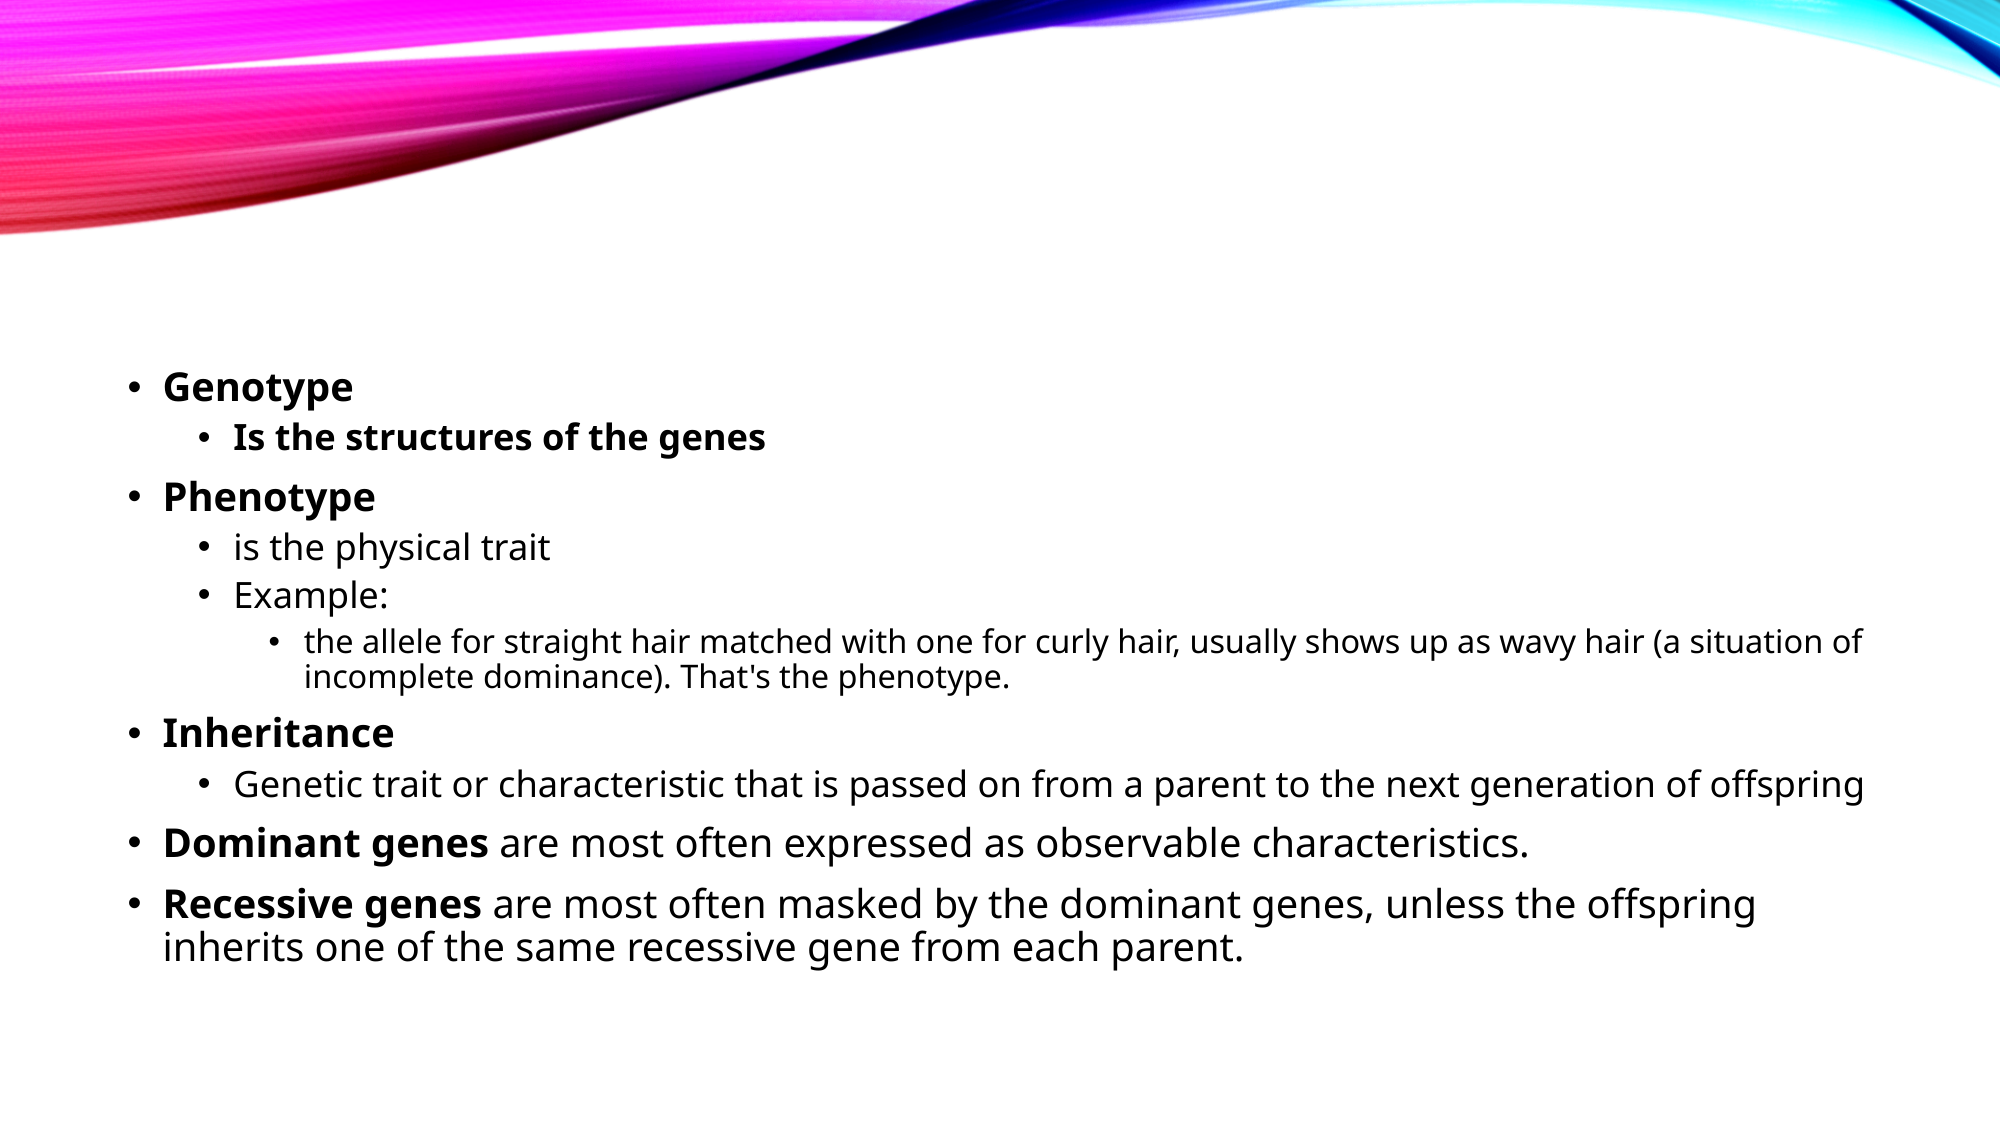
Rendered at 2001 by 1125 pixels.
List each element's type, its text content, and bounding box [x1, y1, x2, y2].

picture [1890, 0, 2000, 75]
picture [0, 0, 2000, 237]
picture [1910, 0, 2000, 45]
list Genotype Is the structures of the genes Phenotype is the physical trait Example: the allele for straight hair matched with one for curly hair, usually shows up as wavy hair (a situation of incomplete dominance). That's the phenotype. Inheritance Genetic trait or characteristic that is passed on from a parent to the next generation of offspring Dominant genes are most often expressed as observable characteristics. Recessive genes are most often masked by the dominant genes, unless the offspring inherits one of the same recessive gene from each parent. [112, 360, 1888, 1021]
